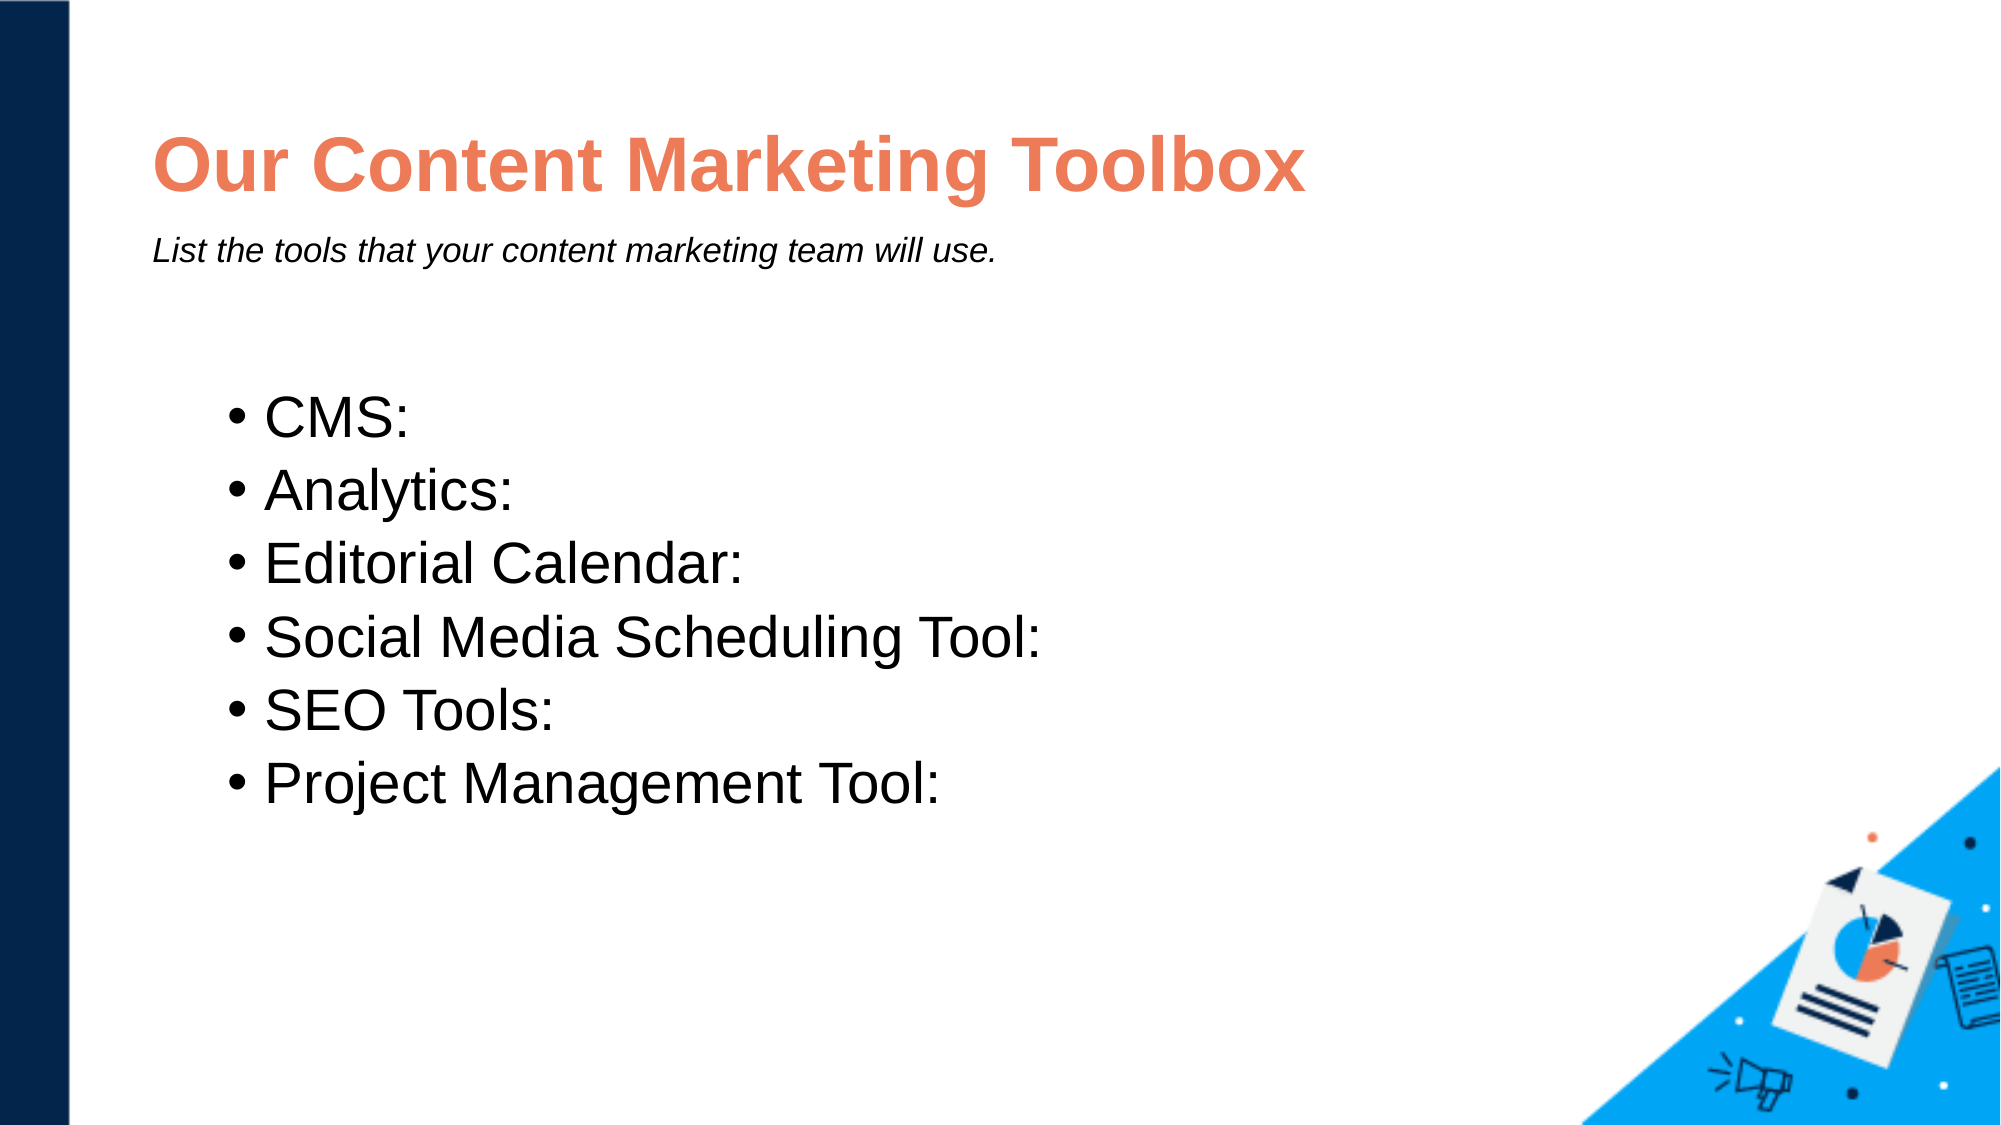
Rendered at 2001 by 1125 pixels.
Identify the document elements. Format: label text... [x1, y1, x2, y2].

picture [1970, 961, 1989, 966]
picture [1736, 1059, 1792, 1111]
picture [0, 0, 2001, 1125]
picture [1716, 1081, 1729, 1090]
picture [1958, 968, 1991, 976]
picture [1959, 979, 1977, 984]
picture [1710, 1070, 1729, 1074]
picture [1976, 989, 1995, 995]
title Our Content Marketing Toolbox List the tools that your content marketing team will use. [137, 59, 1863, 278]
picture [1735, 1017, 1744, 1025]
picture [1964, 996, 1997, 1006]
picture [1848, 1088, 1857, 1099]
picture [1961, 983, 1994, 991]
picture [1939, 1082, 1948, 1089]
picture [1965, 838, 1975, 849]
picture [1982, 905, 1990, 912]
picture [1723, 1054, 1732, 1065]
list CMS: Analytics: Editorial Calendar: Social Media Scheduling Tool: SEO Tools: Project Management Tool: [137, 299, 1863, 1014]
